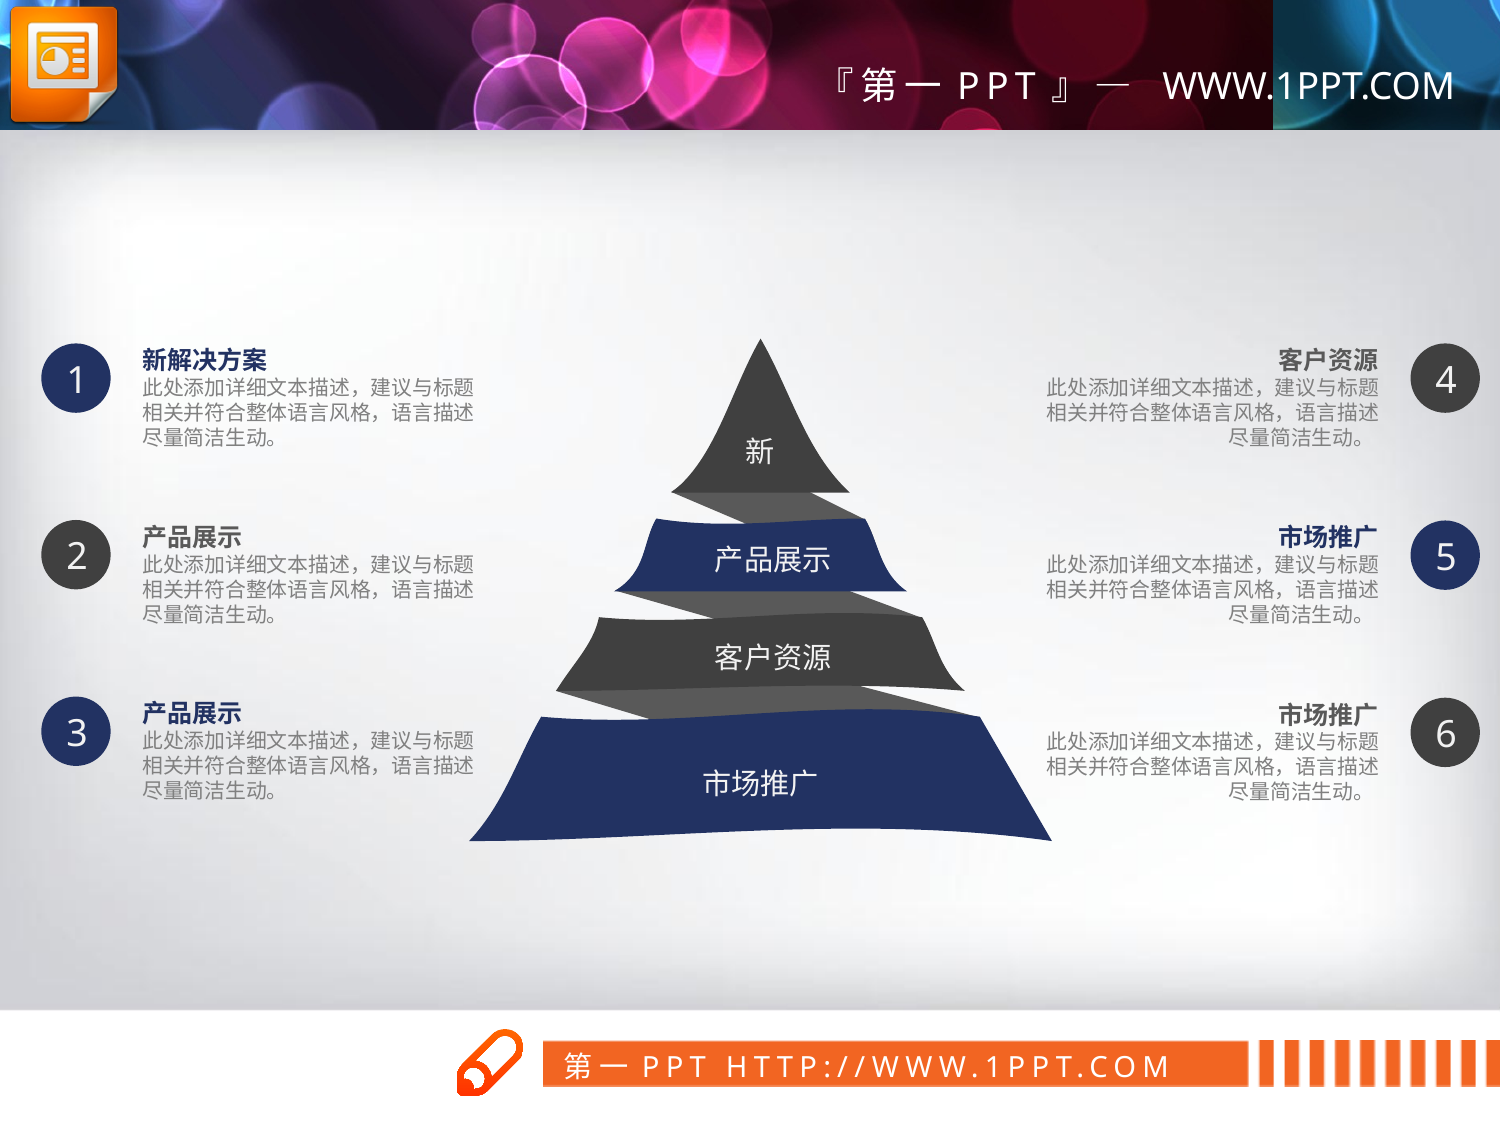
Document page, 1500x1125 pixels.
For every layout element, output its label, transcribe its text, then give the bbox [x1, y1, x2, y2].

text_box 新解决方案 此处添加详细文本描述，建议与标题相关并符合整体语言风格，语言描述尽量简洁生动。 [127, 337, 507, 458]
text_box [613, 518, 908, 592]
text_box 6 [1410, 697, 1480, 768]
text_box 客户资源 [700, 632, 847, 683]
text_box 产品展示 此处添加详细文本描述，建议与标题相关并符合整体语言风格，语言描述尽量简洁生动。 [127, 514, 507, 634]
text_box 市场推广 此处添加详细文本描述，建议与标题相关并符合整体语言风格，语言描述尽量简洁生动。 [1014, 514, 1394, 635]
text_box 3 [41, 696, 111, 766]
text_box 客户资源 此处添加详细文本描述，建议与标题相关并符合整体语言风格，语言描述尽量简洁生动。 [1014, 337, 1394, 458]
text_box 5 [1410, 520, 1480, 590]
text_box 市场推广 此处添加详细文本描述，建议与标题相关并符合整体语言风格，语言描述尽量简洁生动。 [1014, 691, 1394, 812]
text_box [671, 338, 850, 493]
text_box [469, 709, 1052, 842]
text_box [673, 493, 862, 523]
text_box 新 [730, 426, 790, 476]
text_box [555, 686, 967, 719]
text_box 产品展示 [700, 533, 847, 584]
text_box [620, 592, 917, 618]
text_box [556, 613, 965, 691]
picture [0, 0, 1500, 1012]
text_box 1 [41, 343, 111, 413]
text_box 产品展示 此处添加详细文本描述，建议与标题相关并符合整体语言风格，语言描述尽量简洁生动。 [127, 690, 507, 811]
text_box 4 [1410, 343, 1480, 413]
text_box 市场推广 [687, 757, 834, 808]
picture [543, 1040, 1500, 1087]
text_box 2 [41, 519, 111, 590]
